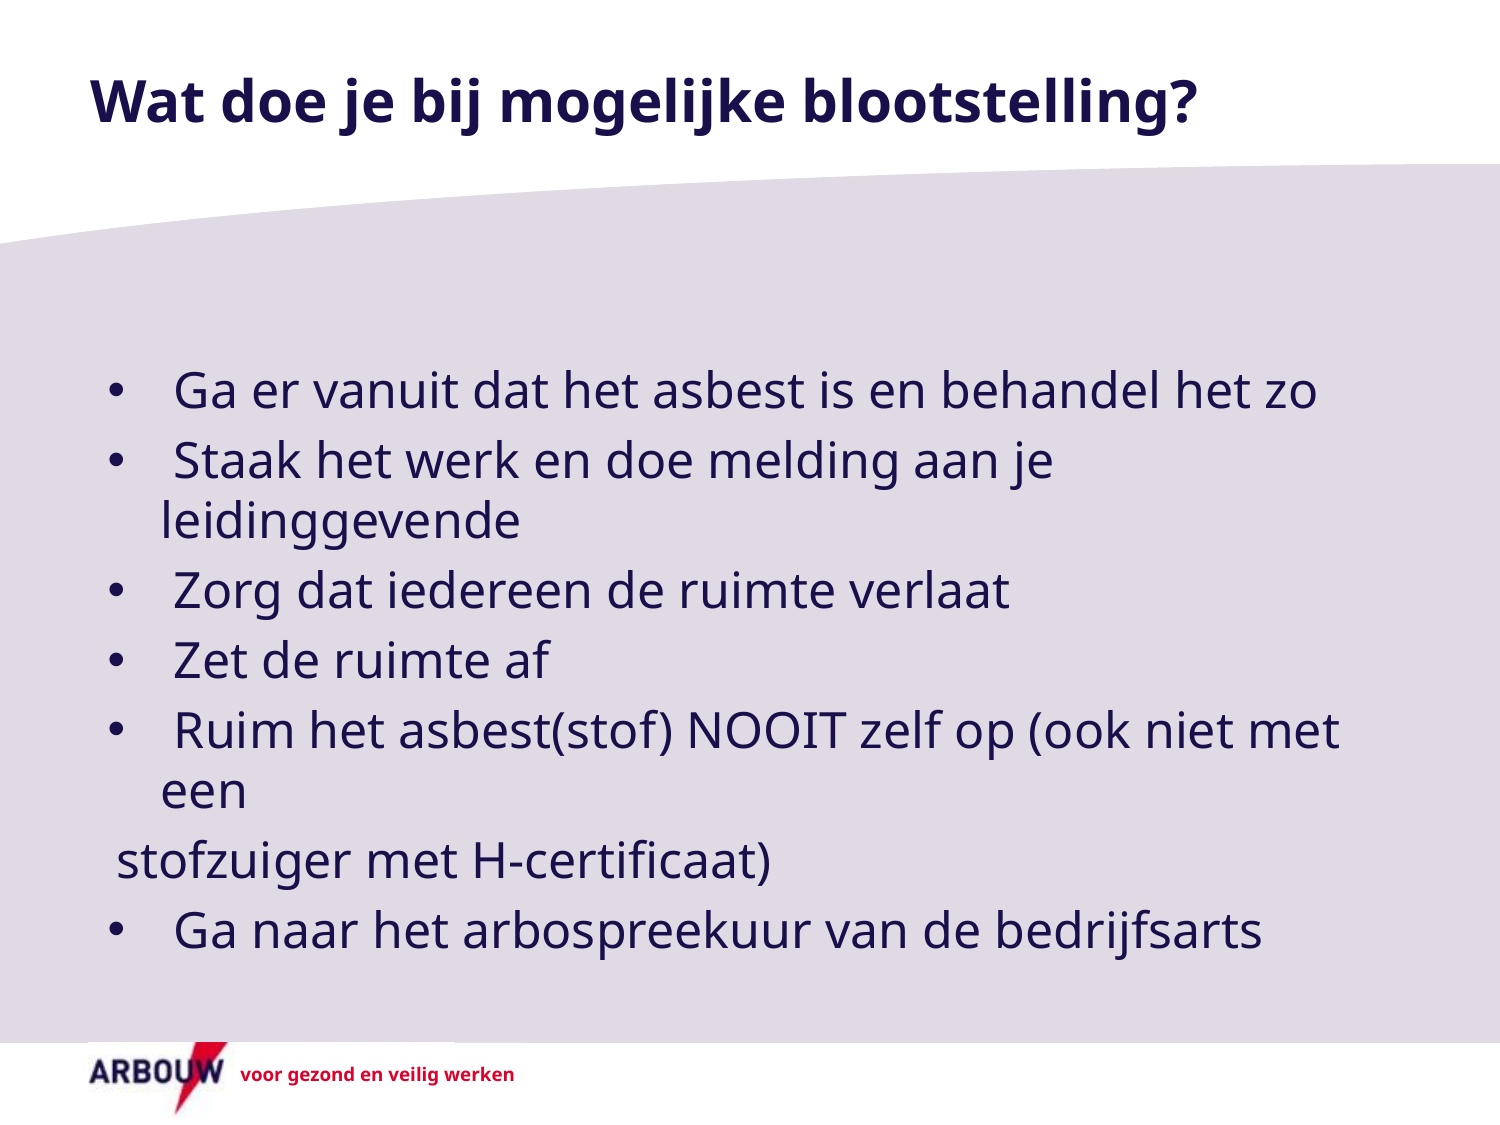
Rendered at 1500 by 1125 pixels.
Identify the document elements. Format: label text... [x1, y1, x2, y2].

title Wat doe je bij mogelijke blootstelling? [74, 11, 1430, 188]
list Ga er vanuit dat het asbest is en behandel het zo Staak het werk en doe melding aan je leidinggevende Zorg dat iedereen de ruimte verlaat Zet de ruimte af Ruim het asbest(stof) NOOIT zelf op (ook niet met een stofzuiger met H-certificaat) Ga naar het arbospreekuur van de bedrijfsarts [74, 281, 1426, 1009]
picture [88, 1042, 234, 1118]
